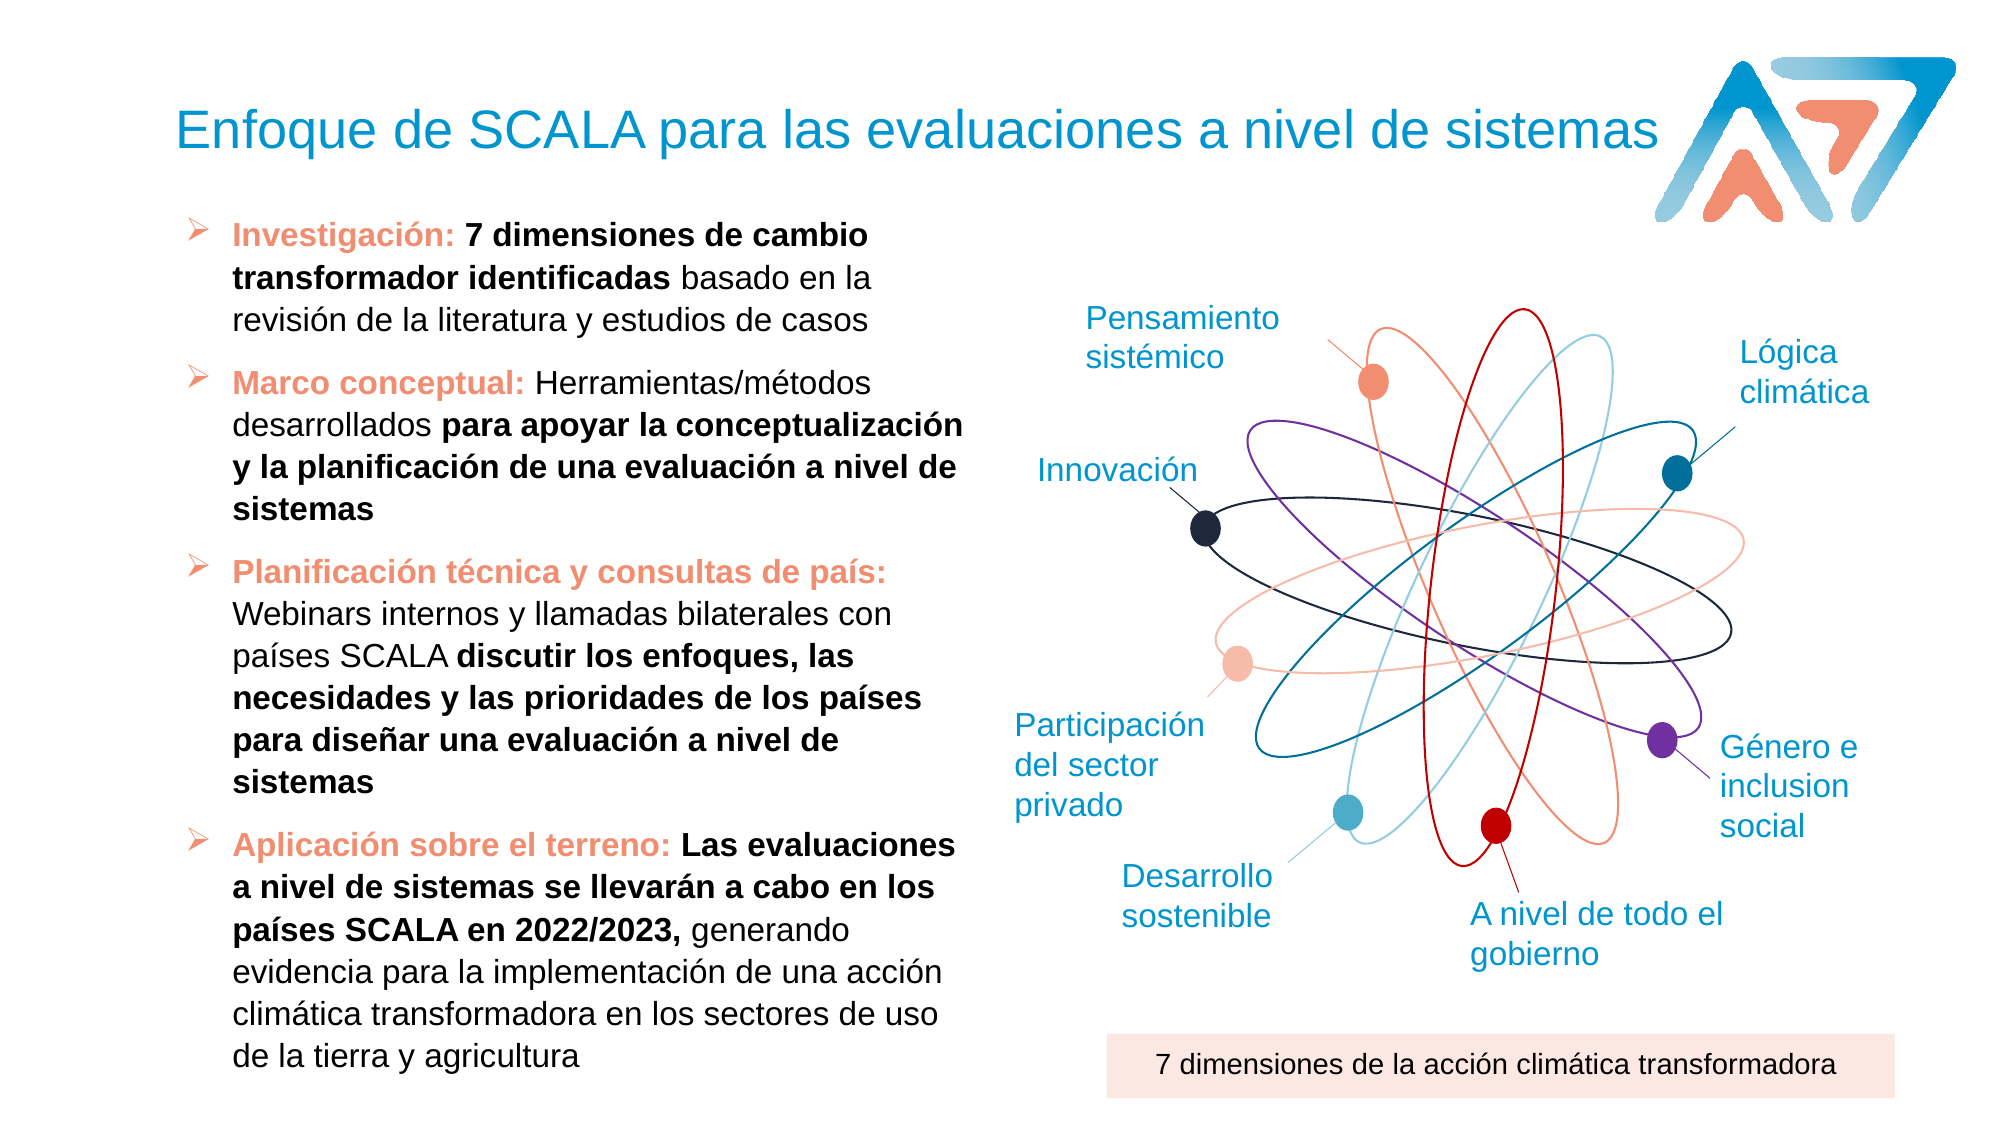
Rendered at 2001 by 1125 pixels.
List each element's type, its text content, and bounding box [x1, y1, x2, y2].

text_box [999, 288, 1927, 981]
picture [1945, 76, 1956, 94]
list Enfoque de SCALA para las evaluaciones a nivel de sistemas [161, 94, 1957, 204]
text_box 7 dimensiones de la acción climática transformadora [1106, 1033, 1895, 1099]
list Investigación: 7 dimensiones de cambio transformador identificadas basado en la revisión de la literatura y estudios de casos Marco conceptual: Herramientas/métodos desarrollados para apoyar la conceptualización y la planificación de una evaluación a nivel de sistemas Planificación técnica y consultas de país: Webinars internos y llamadas bilaterales con países SCALA discutir los enfoques, las necesidades y las prioridades de los países para diseñar una evaluación a nivel de sistemas Aplicación sobre el terreno: Las evaluaciones a nivel de sistemas se llevarán a cabo en los países SCALA en 2022/2023, generando evidencia para la implementación de una acción climática transformadora en los sectores de uso de la tierra y agricultura [170, 204, 990, 1052]
picture [1655, 204, 1956, 222]
picture [1655, 57, 1916, 94]
